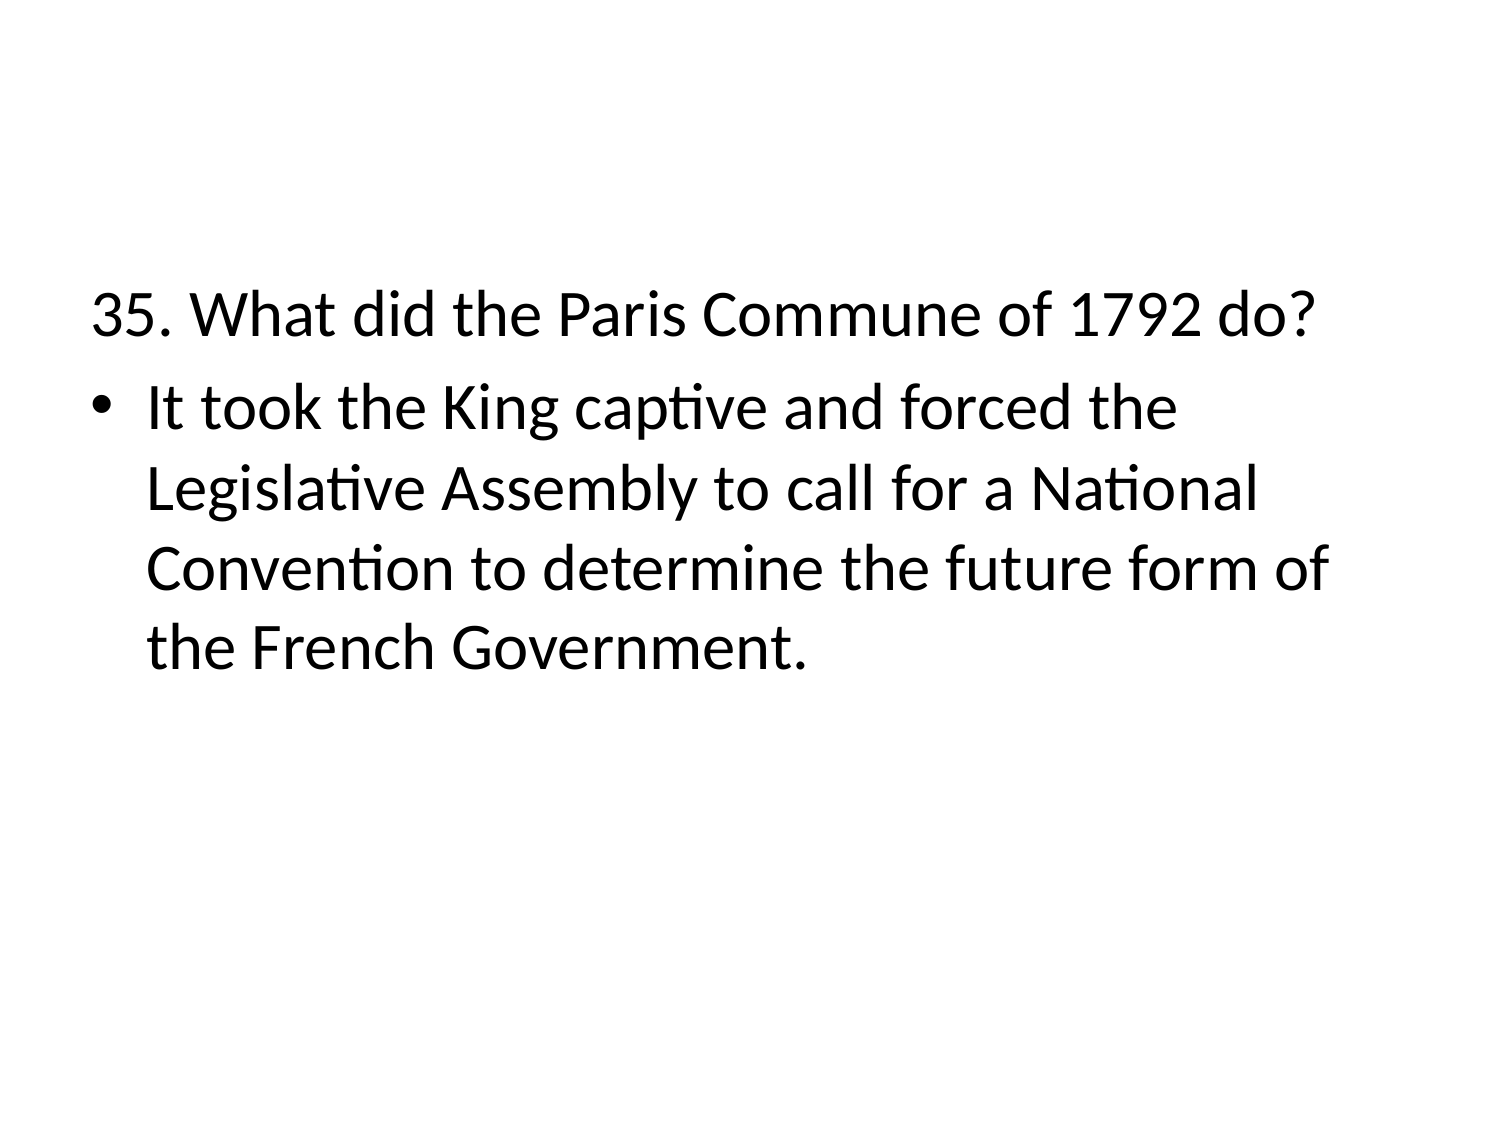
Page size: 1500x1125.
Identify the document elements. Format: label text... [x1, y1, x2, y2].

list 35. What did the Paris Commune of 1792 do? It took the King captive and forced the Legislative Assembly to call for a National Convention to determine the future form of the French Government. [75, 262, 1425, 1005]
